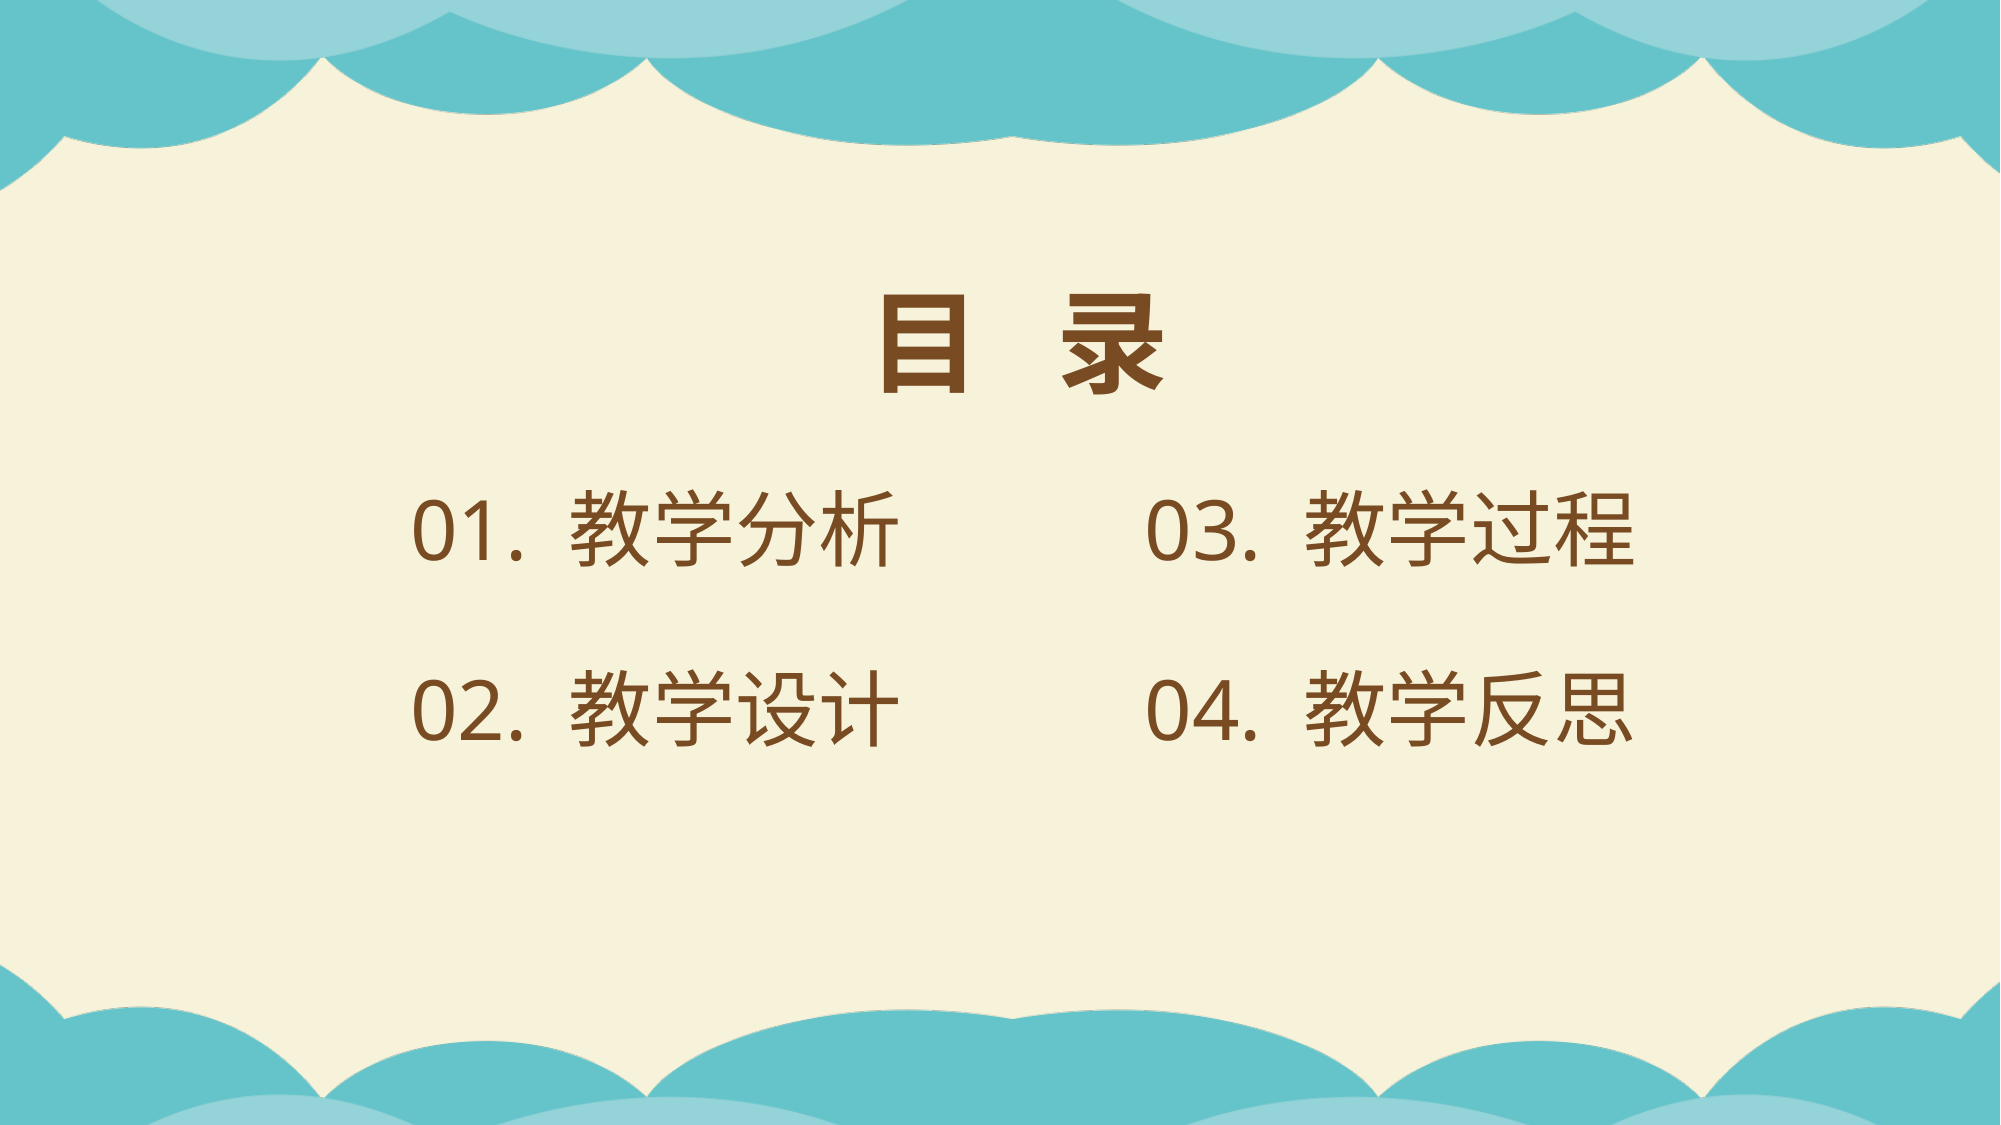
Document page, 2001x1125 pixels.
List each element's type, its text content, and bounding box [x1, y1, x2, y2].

text_box 目 录 [688, 266, 1350, 415]
text_box 03. 教学过程 [1060, 470, 1722, 585]
text_box 04. 教学反思 [1060, 649, 1722, 765]
text_box [0, 266, 2000, 852]
picture [0, 852, 2000, 1125]
text_box 02. 教学设计 [325, 649, 987, 765]
picture [0, 0, 2000, 266]
text_box 01. 教学分析 [325, 470, 987, 585]
